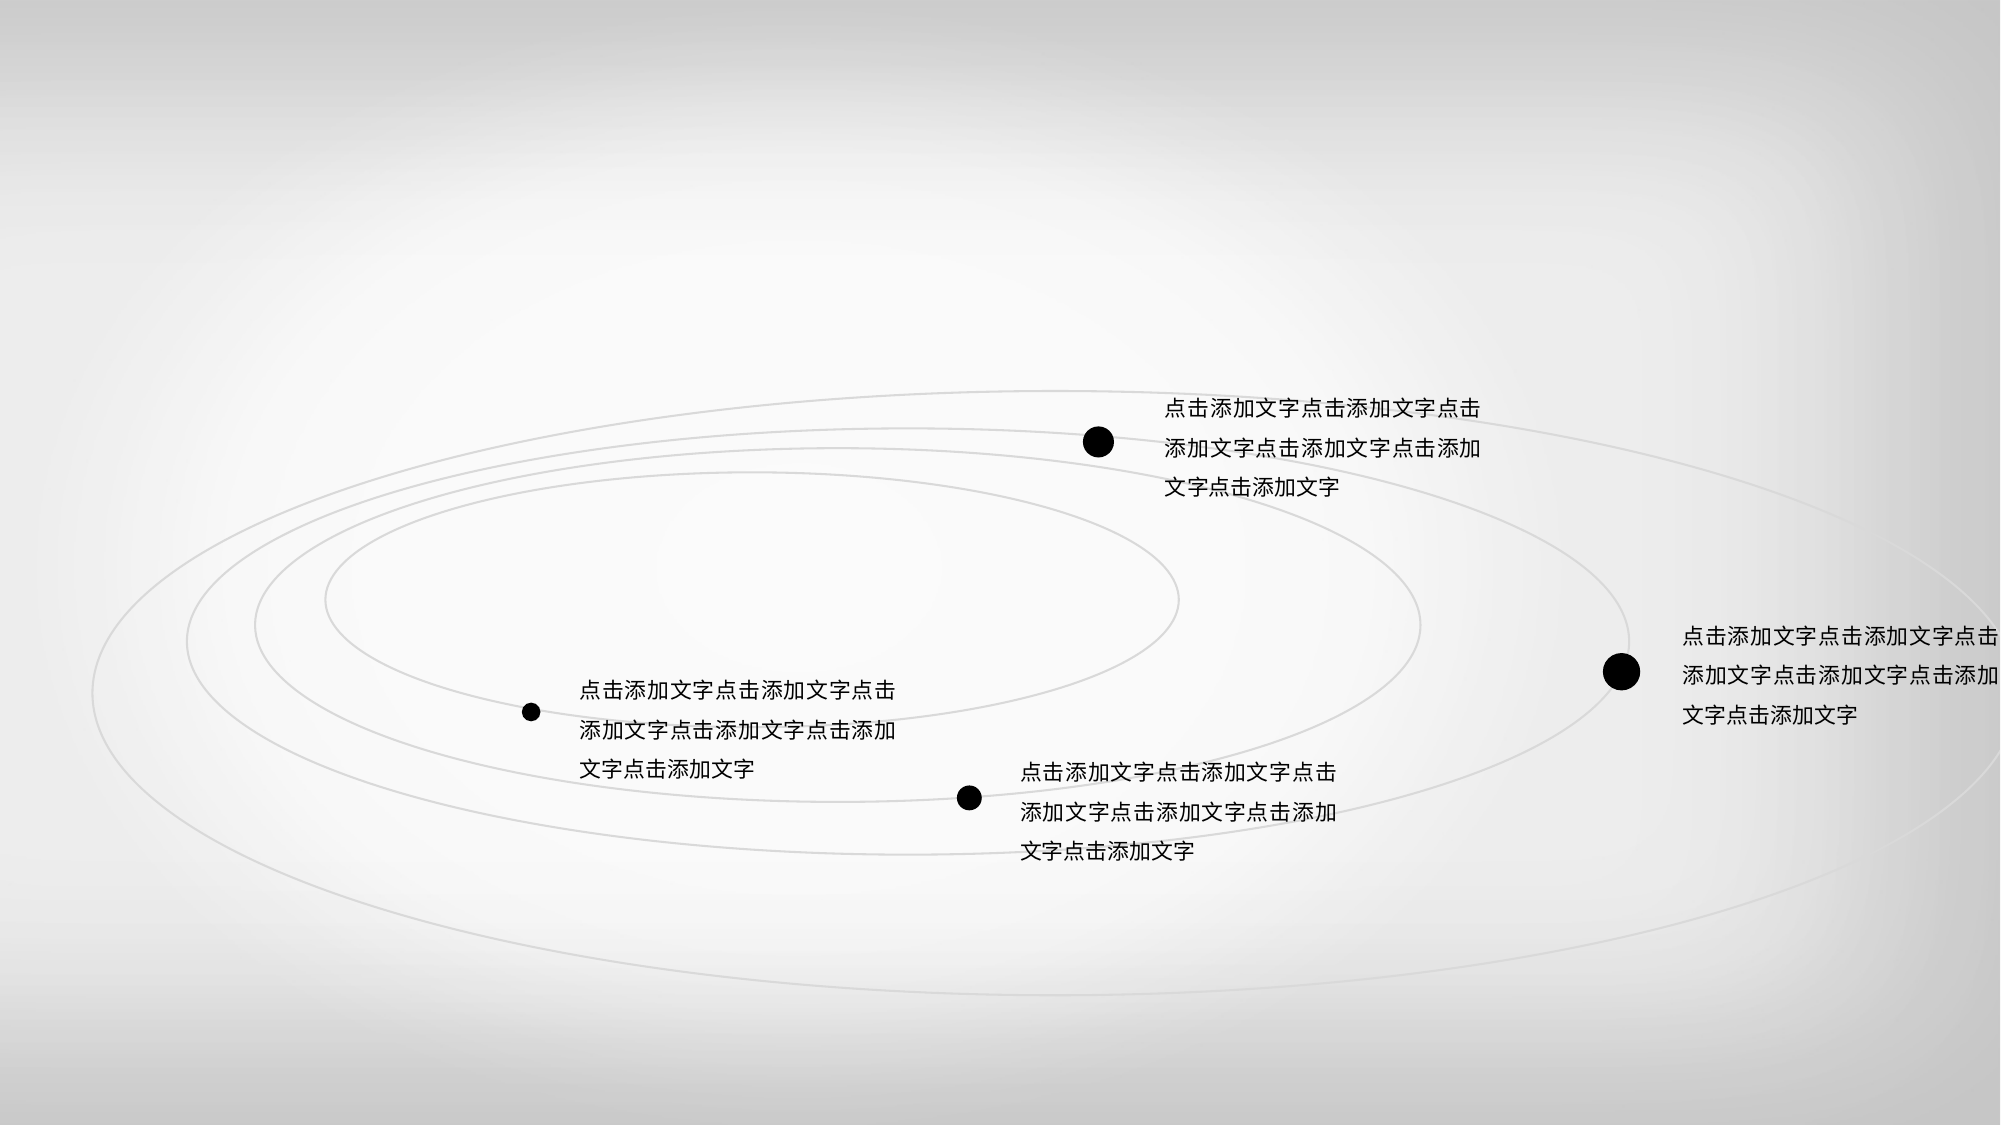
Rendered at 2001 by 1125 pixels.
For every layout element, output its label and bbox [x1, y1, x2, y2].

picture [0, 0, 2001, 1125]
text_box [91, 389, 2000, 997]
text_box [956, 738, 1353, 874]
text_box [521, 656, 912, 792]
text_box [1082, 374, 1498, 510]
text_box [1602, 601, 2000, 737]
